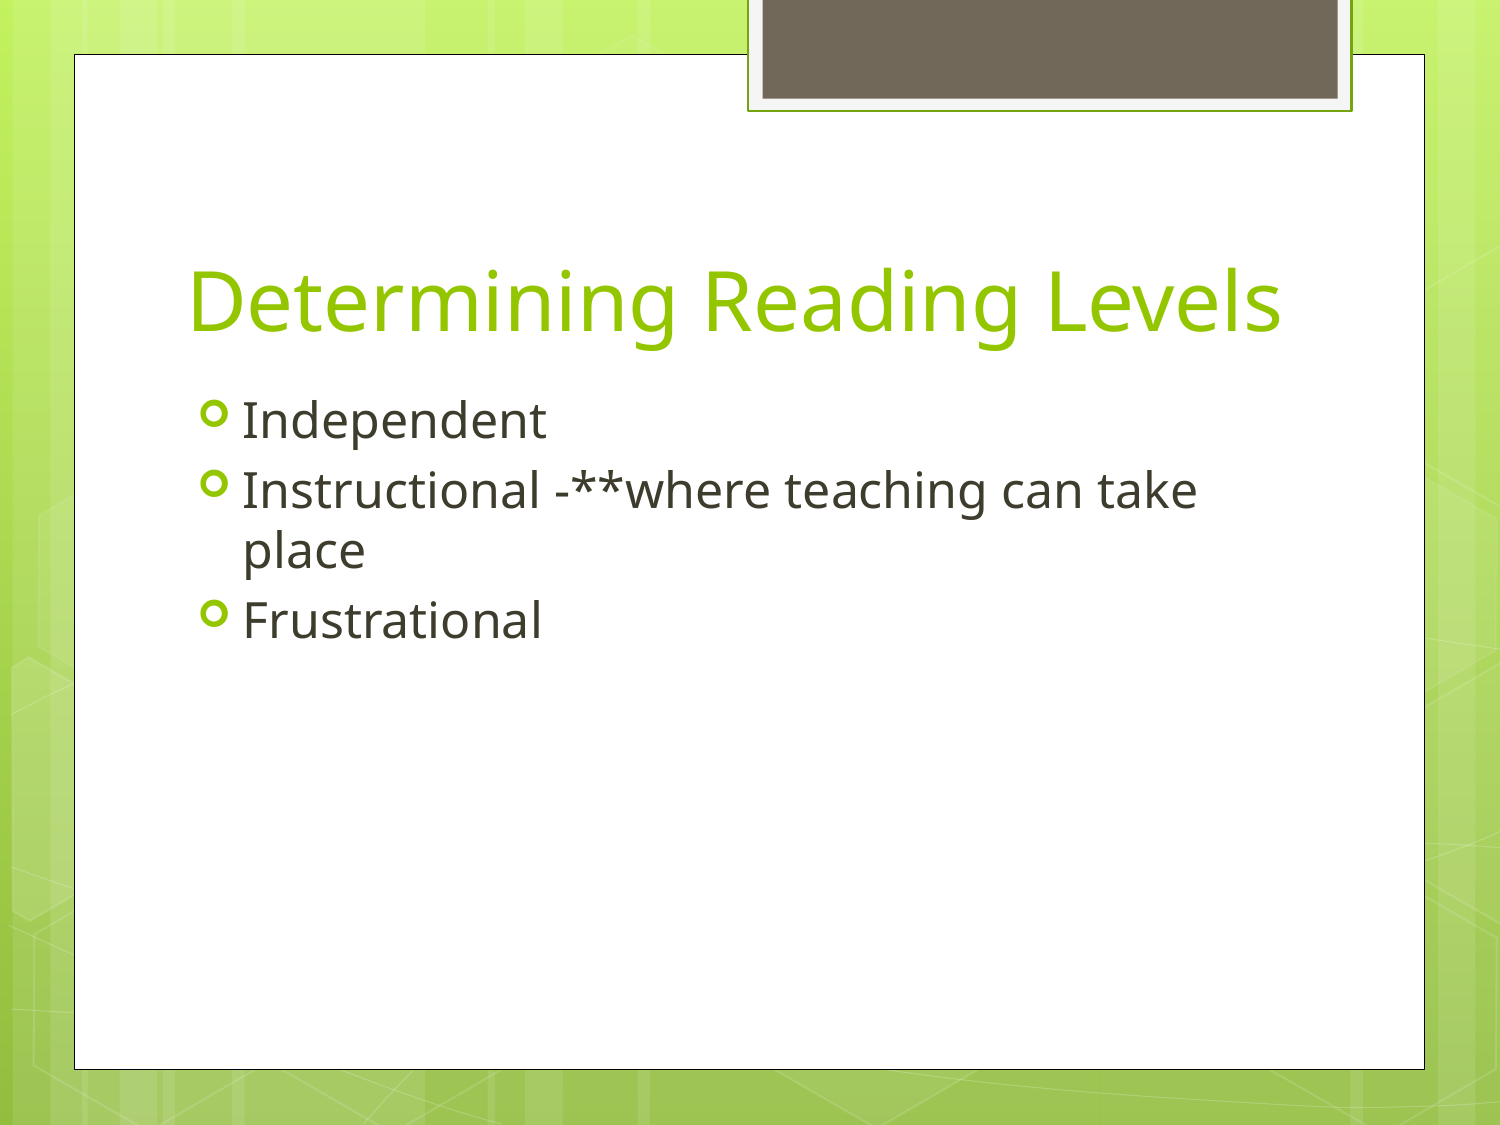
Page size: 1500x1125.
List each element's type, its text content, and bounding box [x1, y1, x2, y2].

title Determining Reading Levels [171, 168, 1324, 357]
list Independent Instructional -**where teaching can take place Frustrational [171, 381, 1283, 957]
